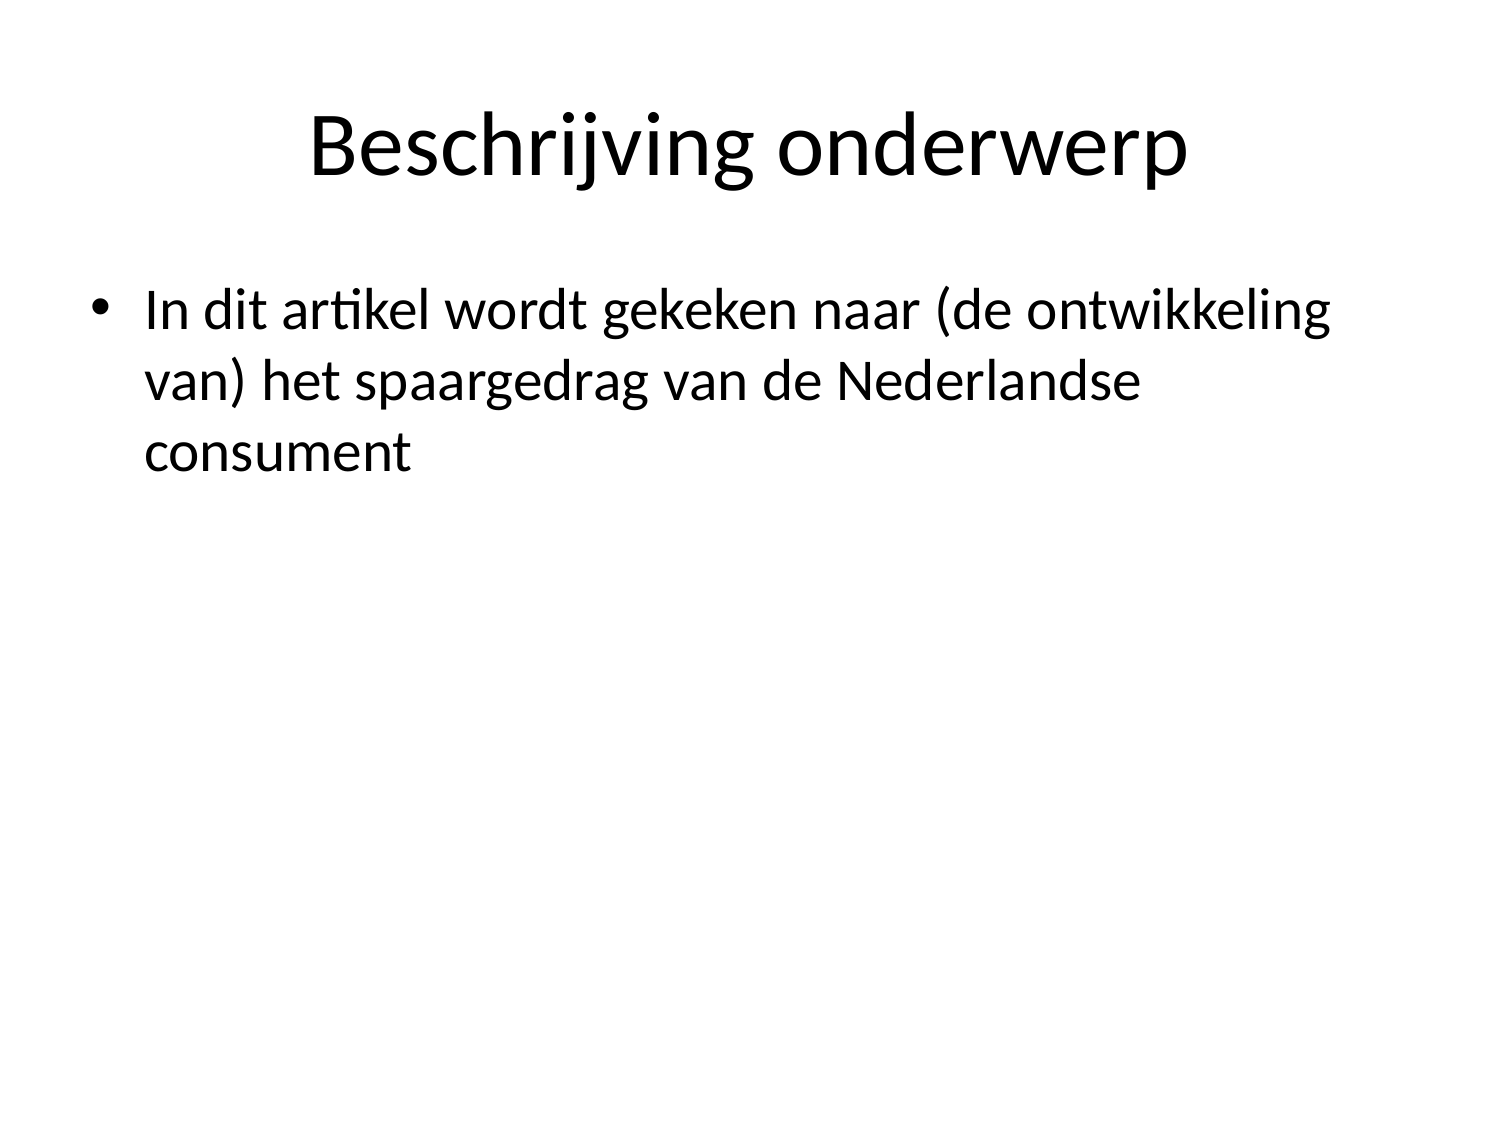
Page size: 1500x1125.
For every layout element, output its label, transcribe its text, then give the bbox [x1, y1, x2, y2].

list In dit artikel wordt gekeken naar (de ontwikkeling van) het spaargedrag van de Nederlandse consument [75, 262, 1425, 492]
title Beschrijving onderwerp [75, 45, 1425, 233]
